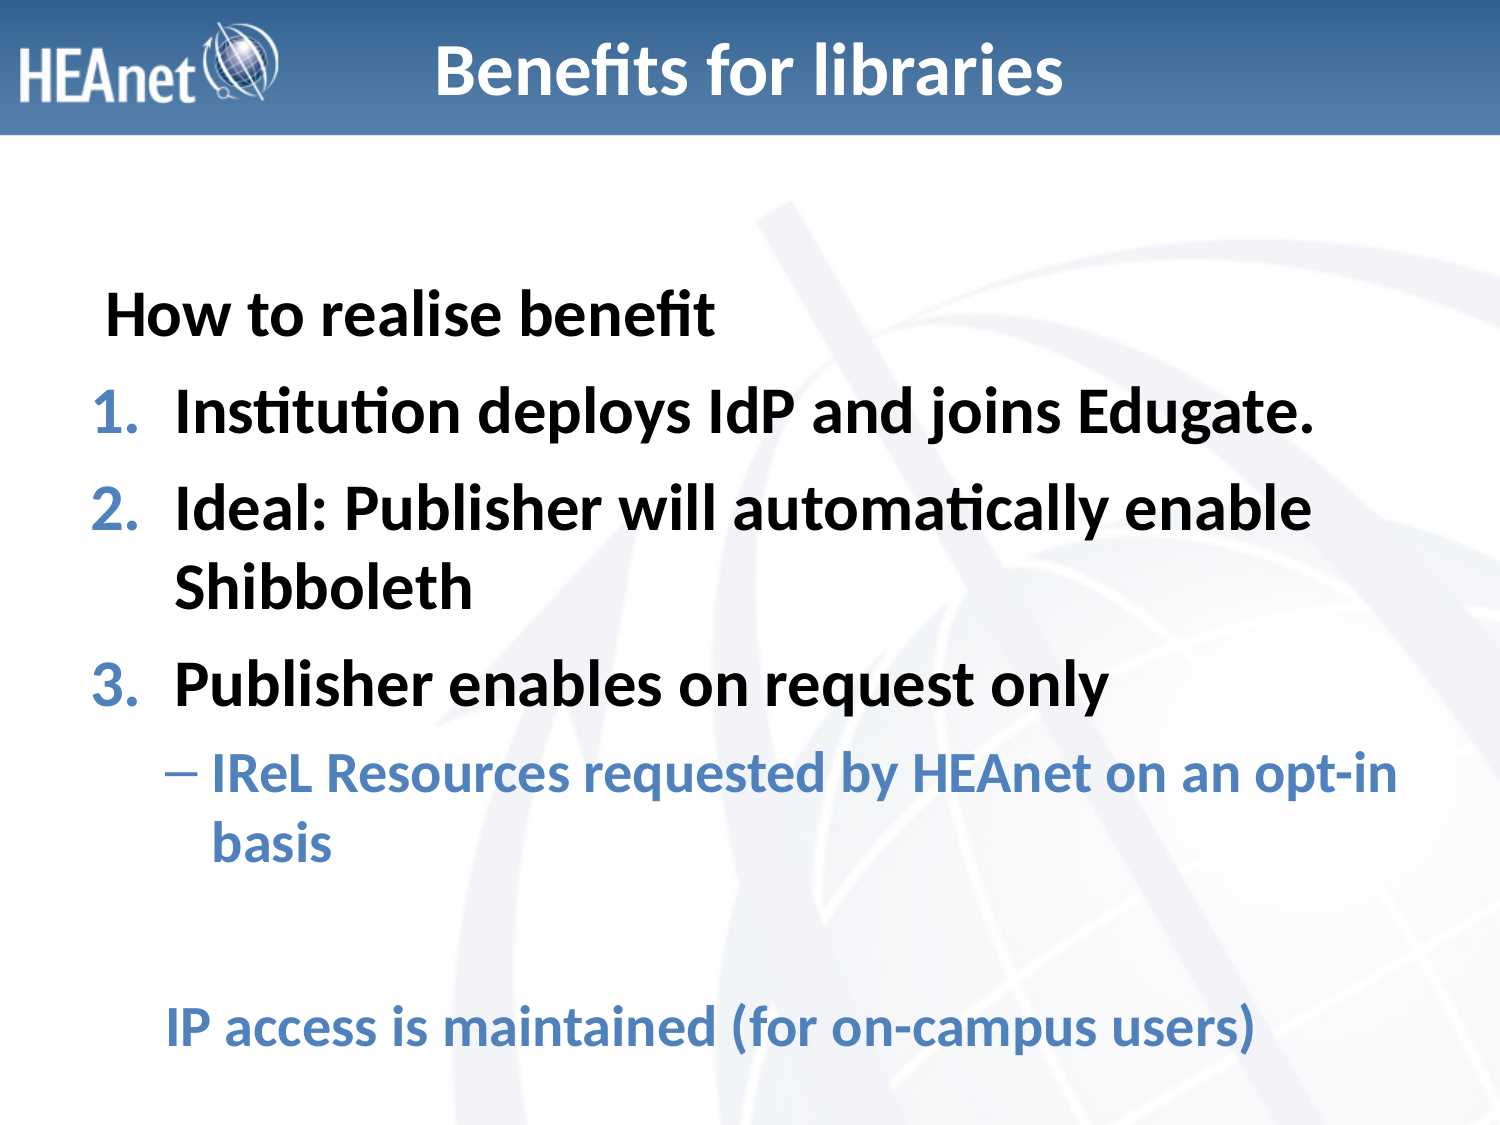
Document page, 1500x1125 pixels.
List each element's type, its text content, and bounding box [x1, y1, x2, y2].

title Benefits for libraries [0, 0, 1500, 160]
picture [0, 160, 1500, 1125]
list How to realise benefit Institution deploys IdP and joins Edugate. Ideal: Publisher will automatically enable Shibboleth Publisher enables on request only IReL Resources requested by HEAnet on an opt-in basis IP access is maintained (for on-campus users) [75, 262, 1425, 1005]
